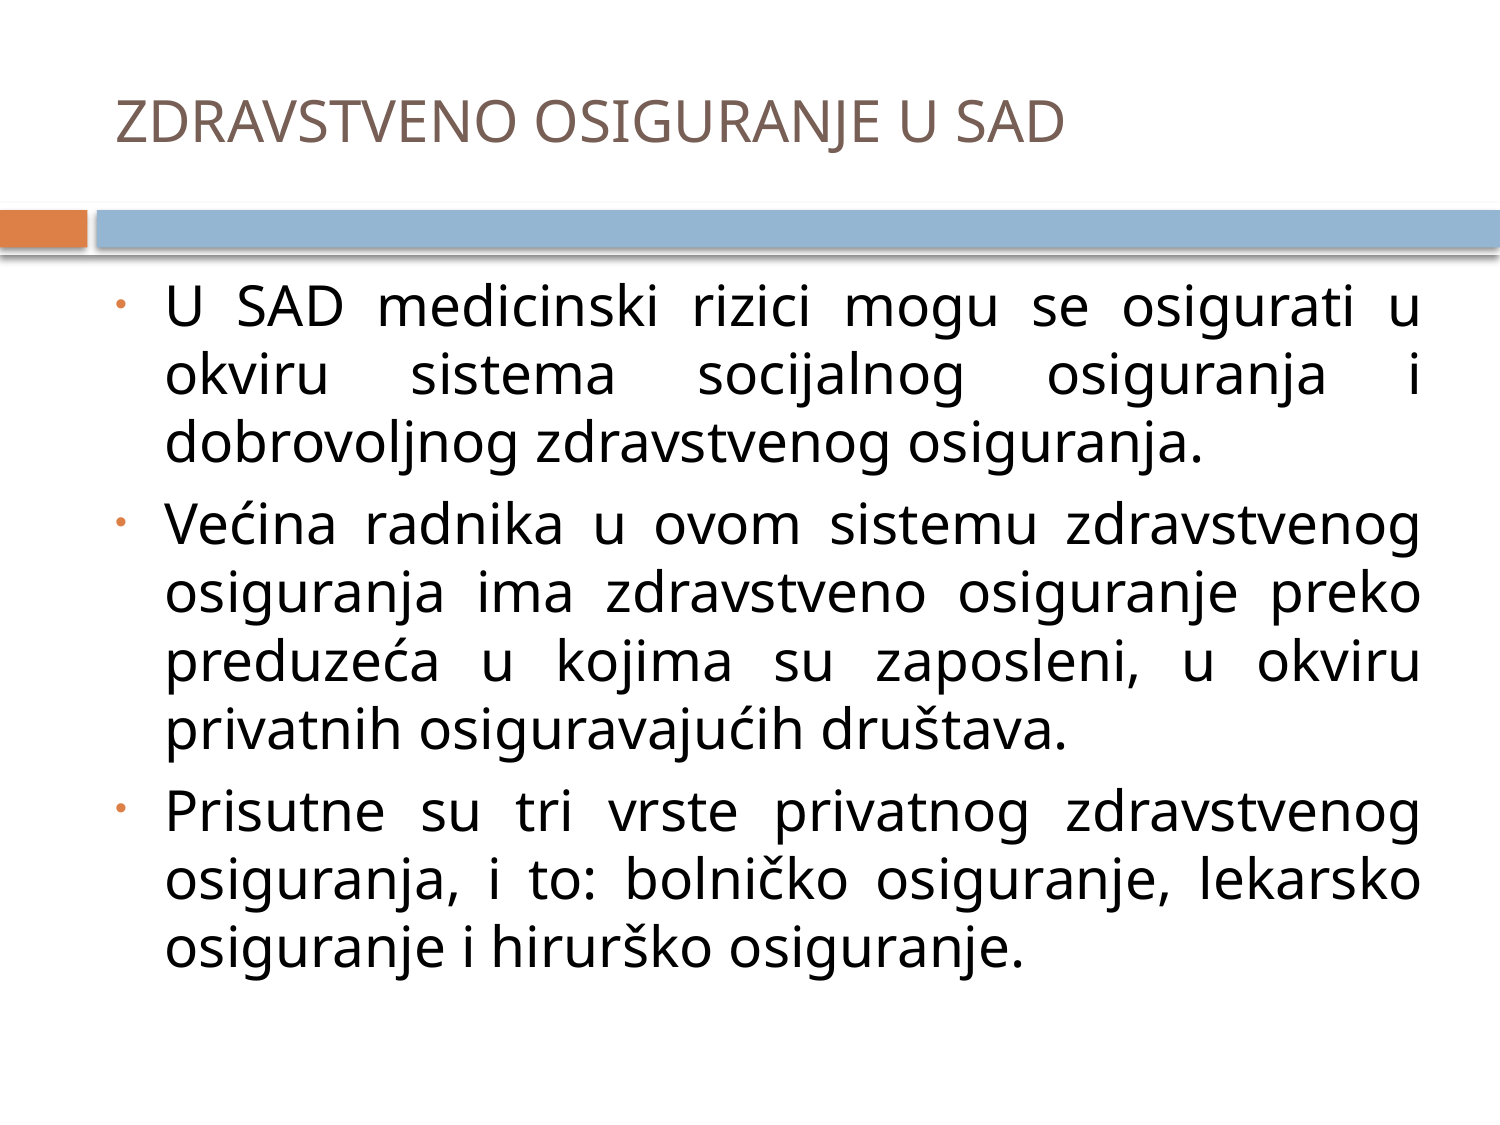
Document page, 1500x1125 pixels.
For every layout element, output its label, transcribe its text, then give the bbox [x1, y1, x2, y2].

title ZDRAVSTVENO OSIGURANJE U SAD [100, 37, 1438, 200]
list U SAD medicinski rizici mogu se osigurati u okviru sistema socijalnog osiguranja i dobrovoljnog zdravstvenog osiguranja. Većina radnika u ovom sistemu zdravstvenog osiguranja ima zdravstveno osiguranje preko preduzeća u kojima su zaposleni, u okviru privatnih osiguravajućih društava. Prisutne su tri vrste privatnog zdravstvenog osiguranja, i to: bolničko osiguranje, lekarsko osiguranje i hirurško osiguranje. [100, 262, 1438, 1000]
